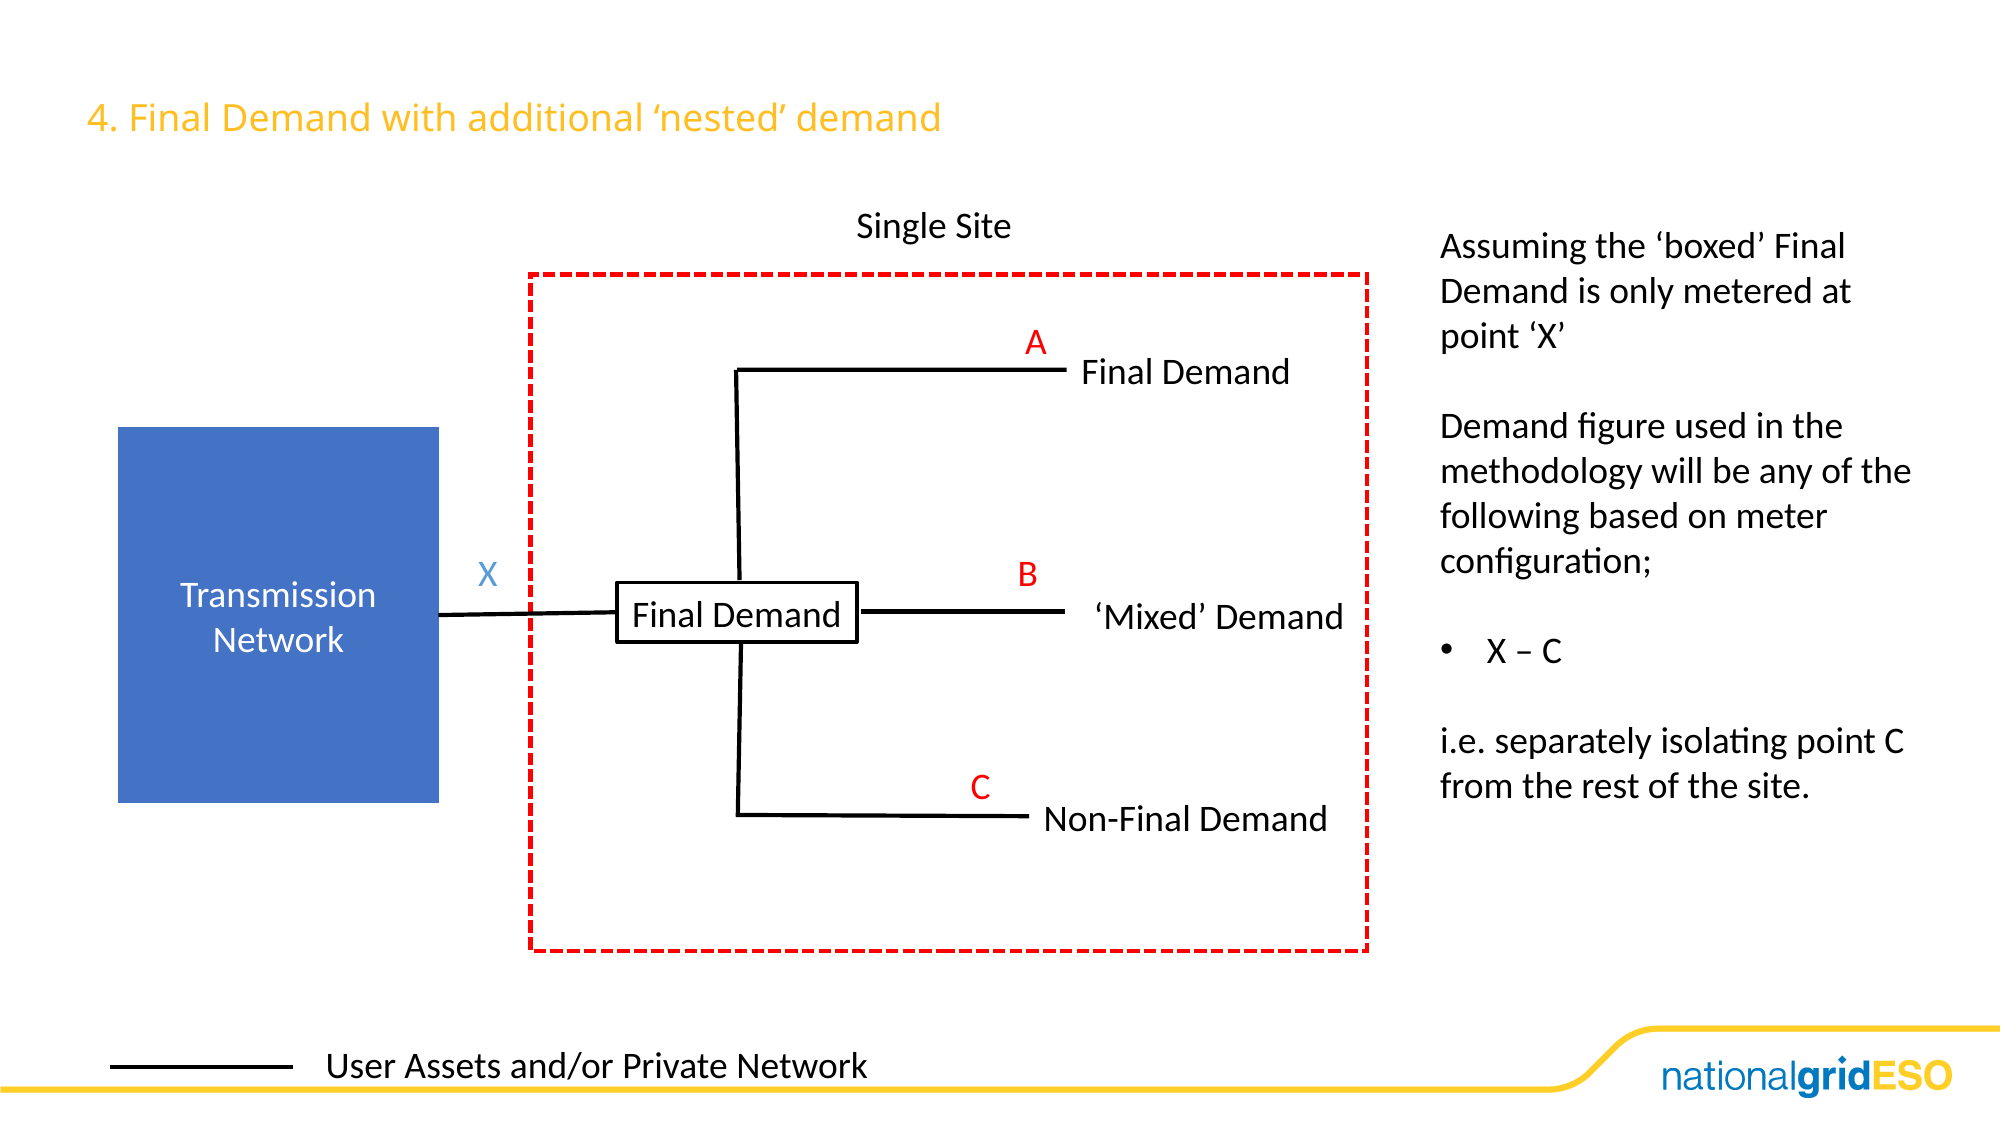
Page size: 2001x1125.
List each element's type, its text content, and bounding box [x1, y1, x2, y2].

text_box Assuming the ‘boxed’ Final Demand is only metered at point ‘X’ Demand figure used in the methodology will be any of the following based on meter configuration; X – C i.e. separately isolating point C from the rest of the site. [1425, 213, 1929, 814]
text_box [529, 273, 1368, 952]
text_box A [1010, 309, 1062, 369]
text_box B [1002, 541, 1054, 601]
text_box Non-Final Demand [1028, 786, 1344, 847]
text_box User Assets and/or Private Network [310, 1034, 884, 1094]
text_box 4. Final Demand with additional ‘nested’ demand [72, 86, 968, 146]
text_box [737, 642, 742, 817]
text_box Transmission Network [118, 427, 439, 803]
text_box Single Site [841, 194, 1028, 254]
text_box ‘Mixed’ Demand [1079, 584, 1360, 645]
picture [0, 1024, 2000, 1125]
text_box X [463, 541, 513, 601]
text_box Final Demand [1066, 339, 1307, 400]
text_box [438, 612, 616, 616]
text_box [735, 369, 740, 581]
text_box C [955, 754, 1006, 814]
text_box Final Demand [617, 582, 857, 643]
